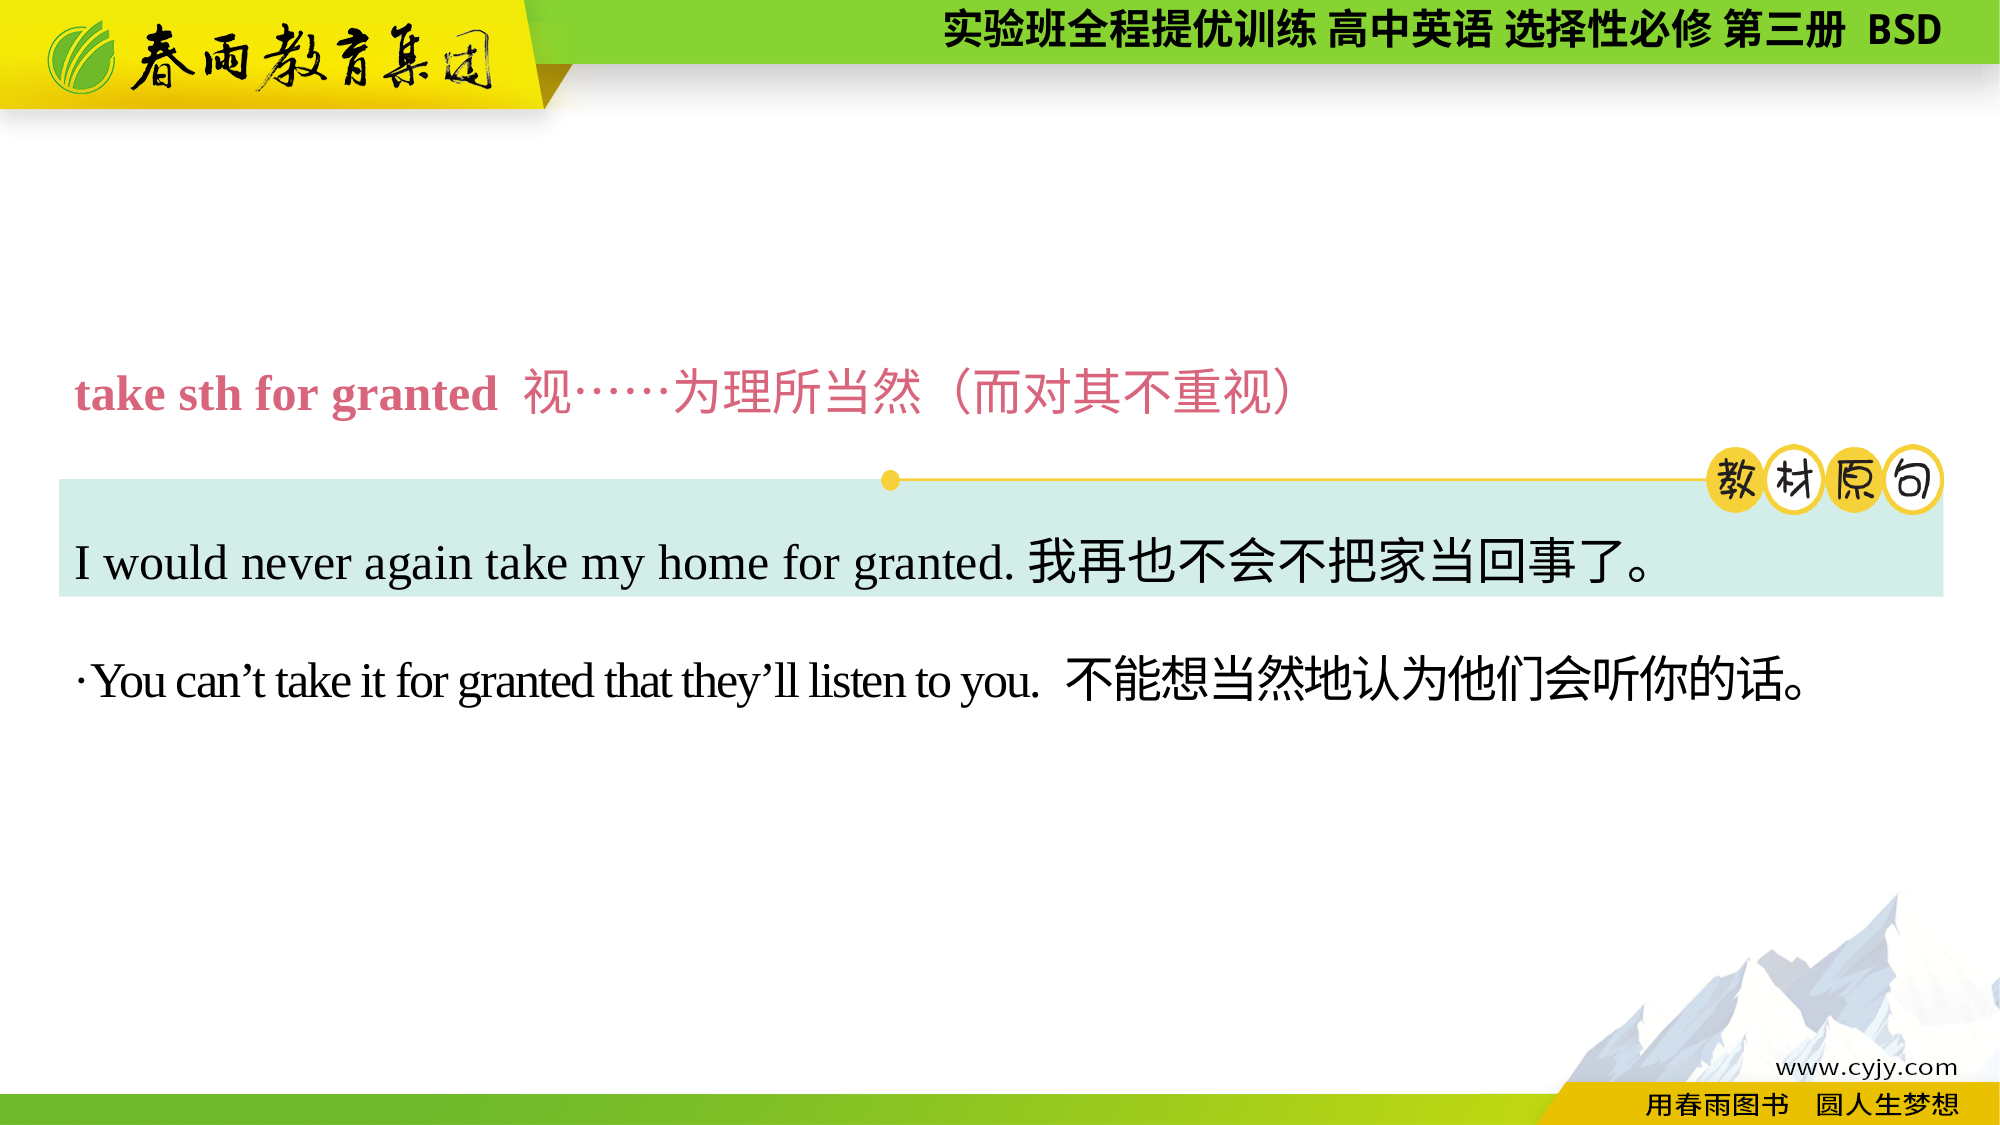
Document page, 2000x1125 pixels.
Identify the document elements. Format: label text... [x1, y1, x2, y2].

picture [0, 0, 2000, 1125]
text_box I would never again take my home for granted.我再也不会不把家当回事了。 [59, 479, 1944, 597]
list take sth for granted 视……为理所当然（而对其不重视） [59, 323, 1944, 418]
text_box ·You can’t take it for granted that they’ll listen to you. 不能想当然地认为他们会听你的话。 [59, 609, 1944, 715]
